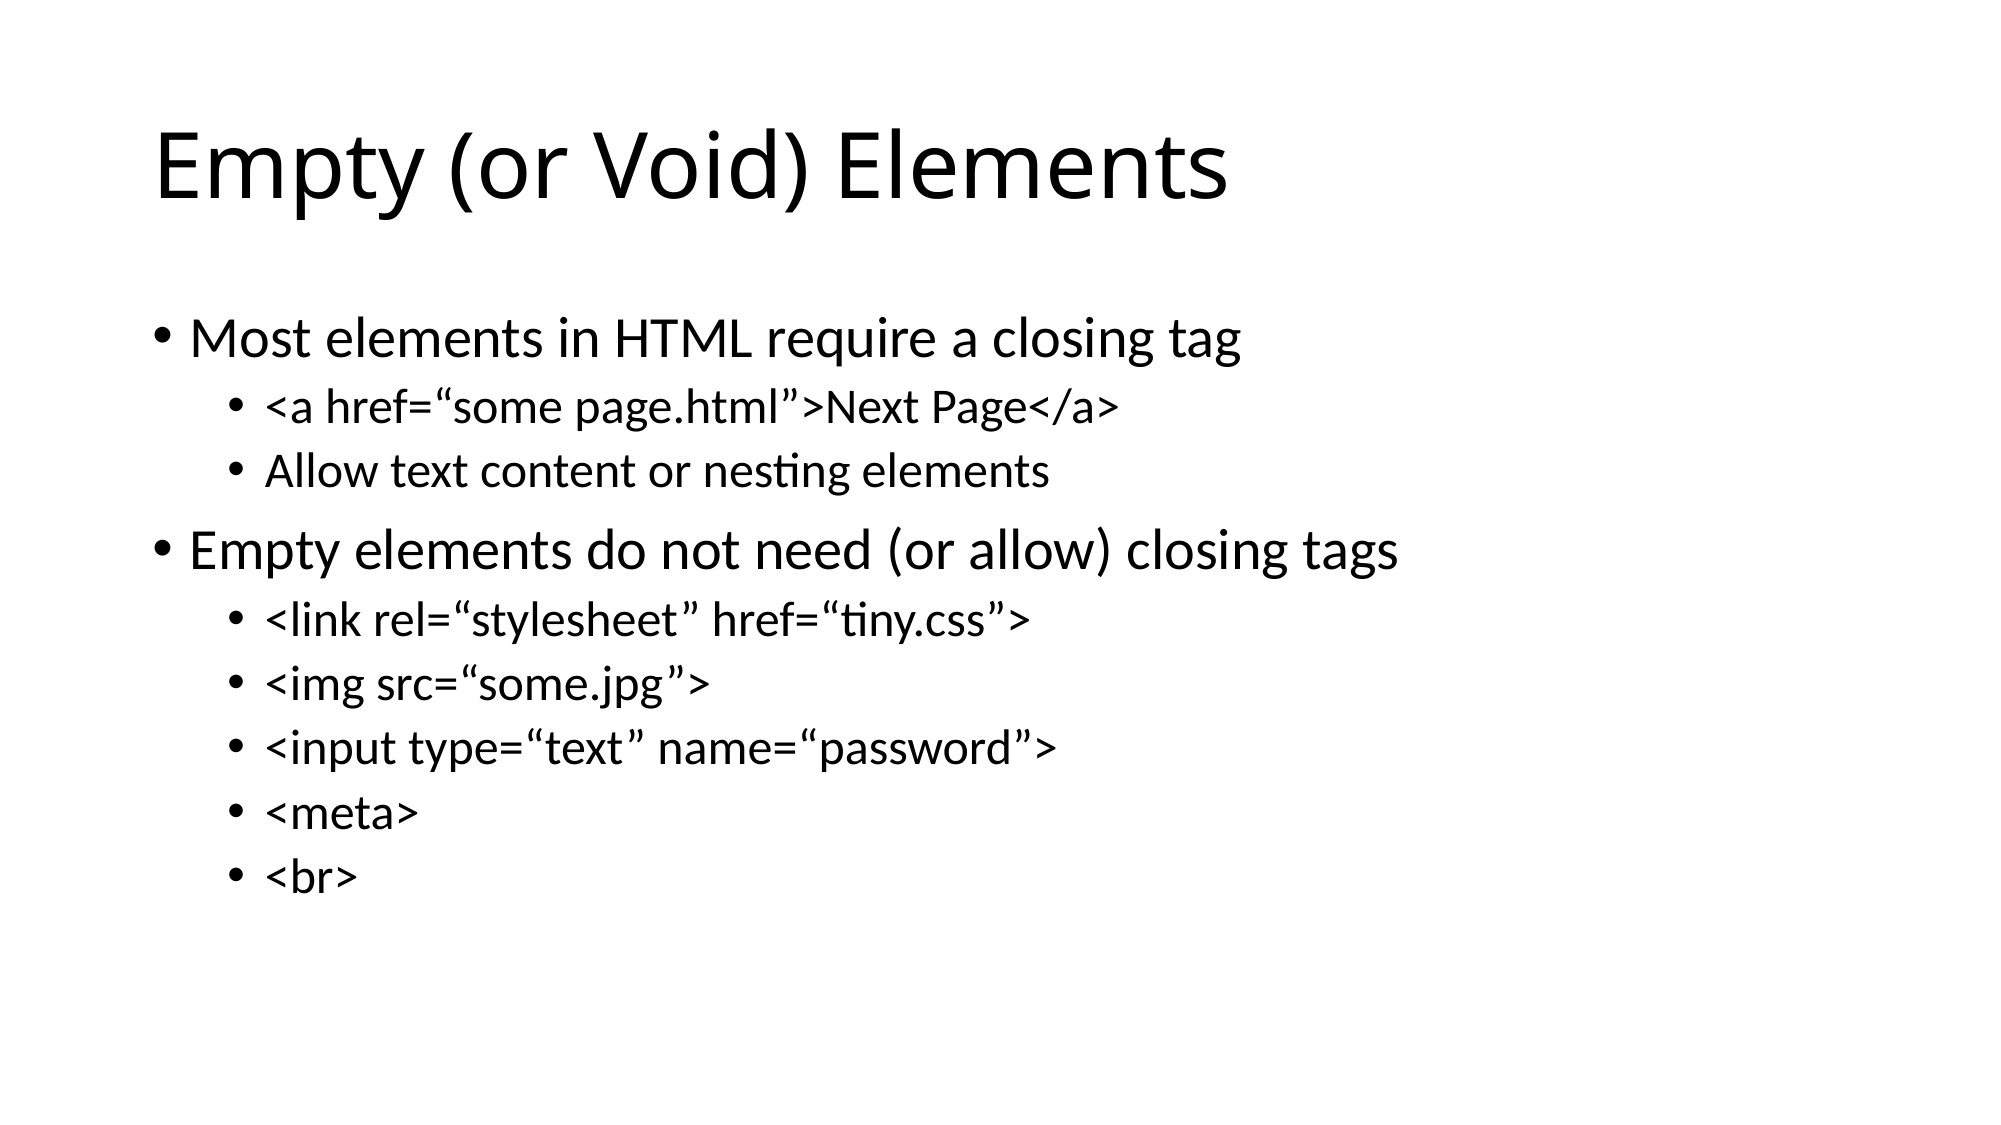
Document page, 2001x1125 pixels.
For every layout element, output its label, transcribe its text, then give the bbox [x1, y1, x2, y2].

list Most elements in HTML require a closing tag <a href=“some page.html”>Next Page</a> Allow text content or nesting elements Empty elements do not need (or allow) closing tags <link rel=“stylesheet” href=“tiny.css”> <img src=“some.jpg”> <input type=“text” name=“password”> <meta> <br> [137, 299, 1863, 1014]
title Empty (or Void) Elements [137, 59, 1863, 278]
